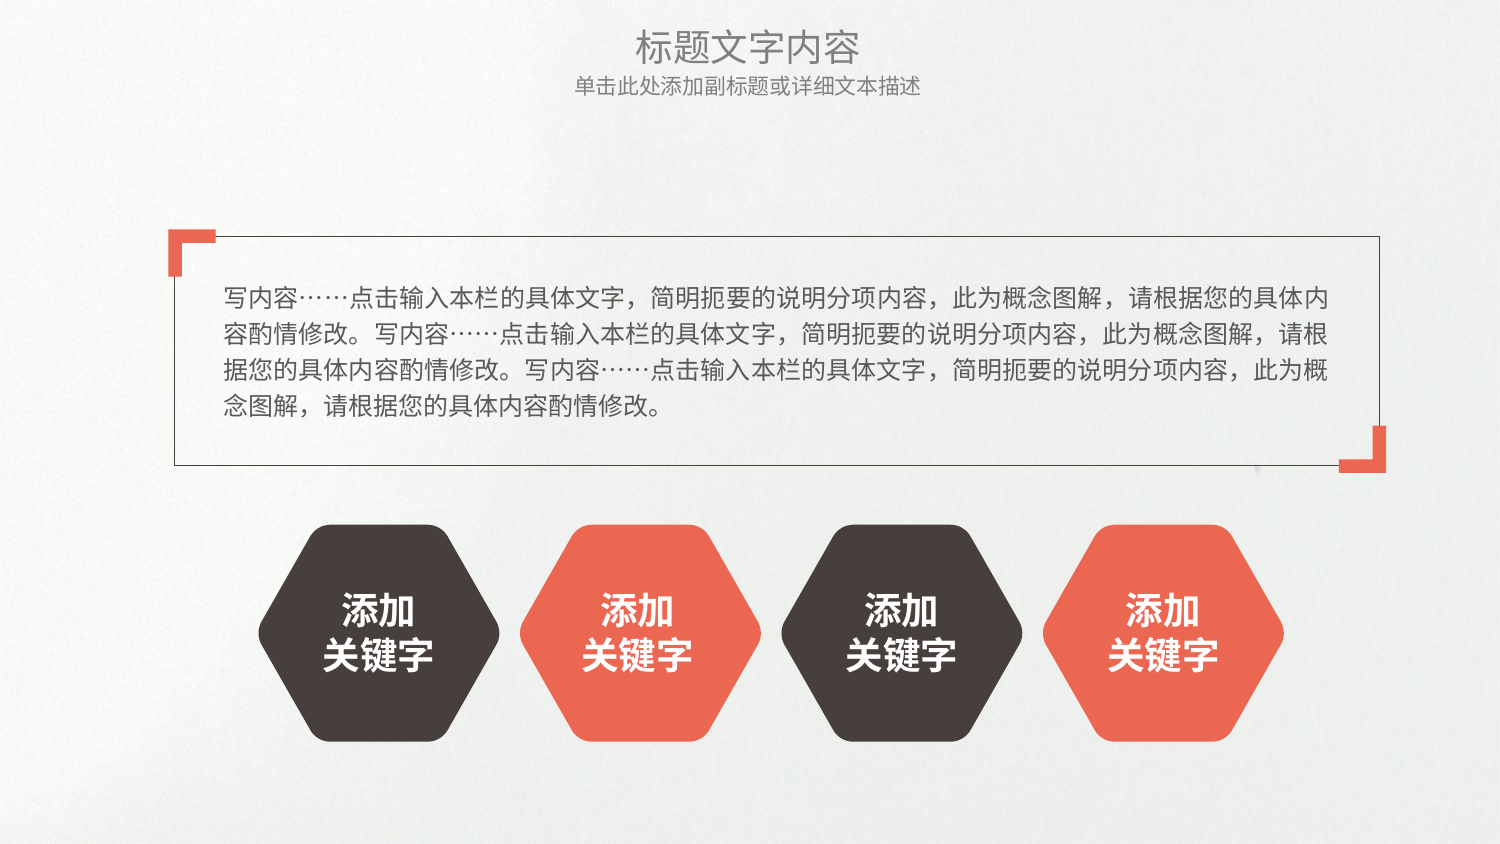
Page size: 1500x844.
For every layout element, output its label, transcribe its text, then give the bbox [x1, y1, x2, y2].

text_box 添加 关键字 [1083, 587, 1243, 678]
text_box [1338, 425, 1387, 474]
text_box 写内容……点击输入本栏的具体文字，简明扼要的说明分项内容，此为概念图解，请根据您的具体内容酌情修改。写内容……点击输入本栏的具体文字，简明扼要的说明分项内容，此为概念图解，请根据您的具体内容酌情修改。写内容……点击输入本栏的具体文字，简明扼要的说明分项内容，此为概念图解，请根据您的具体内容酌情修改。 [223, 276, 1331, 421]
text_box 标题文字内容 [611, 16, 885, 65]
text_box [1042, 524, 1284, 742]
text_box [258, 524, 500, 742]
text_box 添加 关键字 [299, 587, 459, 678]
text_box [167, 228, 217, 278]
text_box 添加 关键字 [558, 587, 718, 678]
picture [0, 0, 1500, 844]
text_box [520, 524, 761, 742]
text_box 添加 关键字 [822, 587, 982, 678]
text_box [781, 524, 1023, 742]
text_box [174, 236, 1381, 467]
text_box 单击此处添加副标题或详细文本描述 [551, 65, 946, 107]
